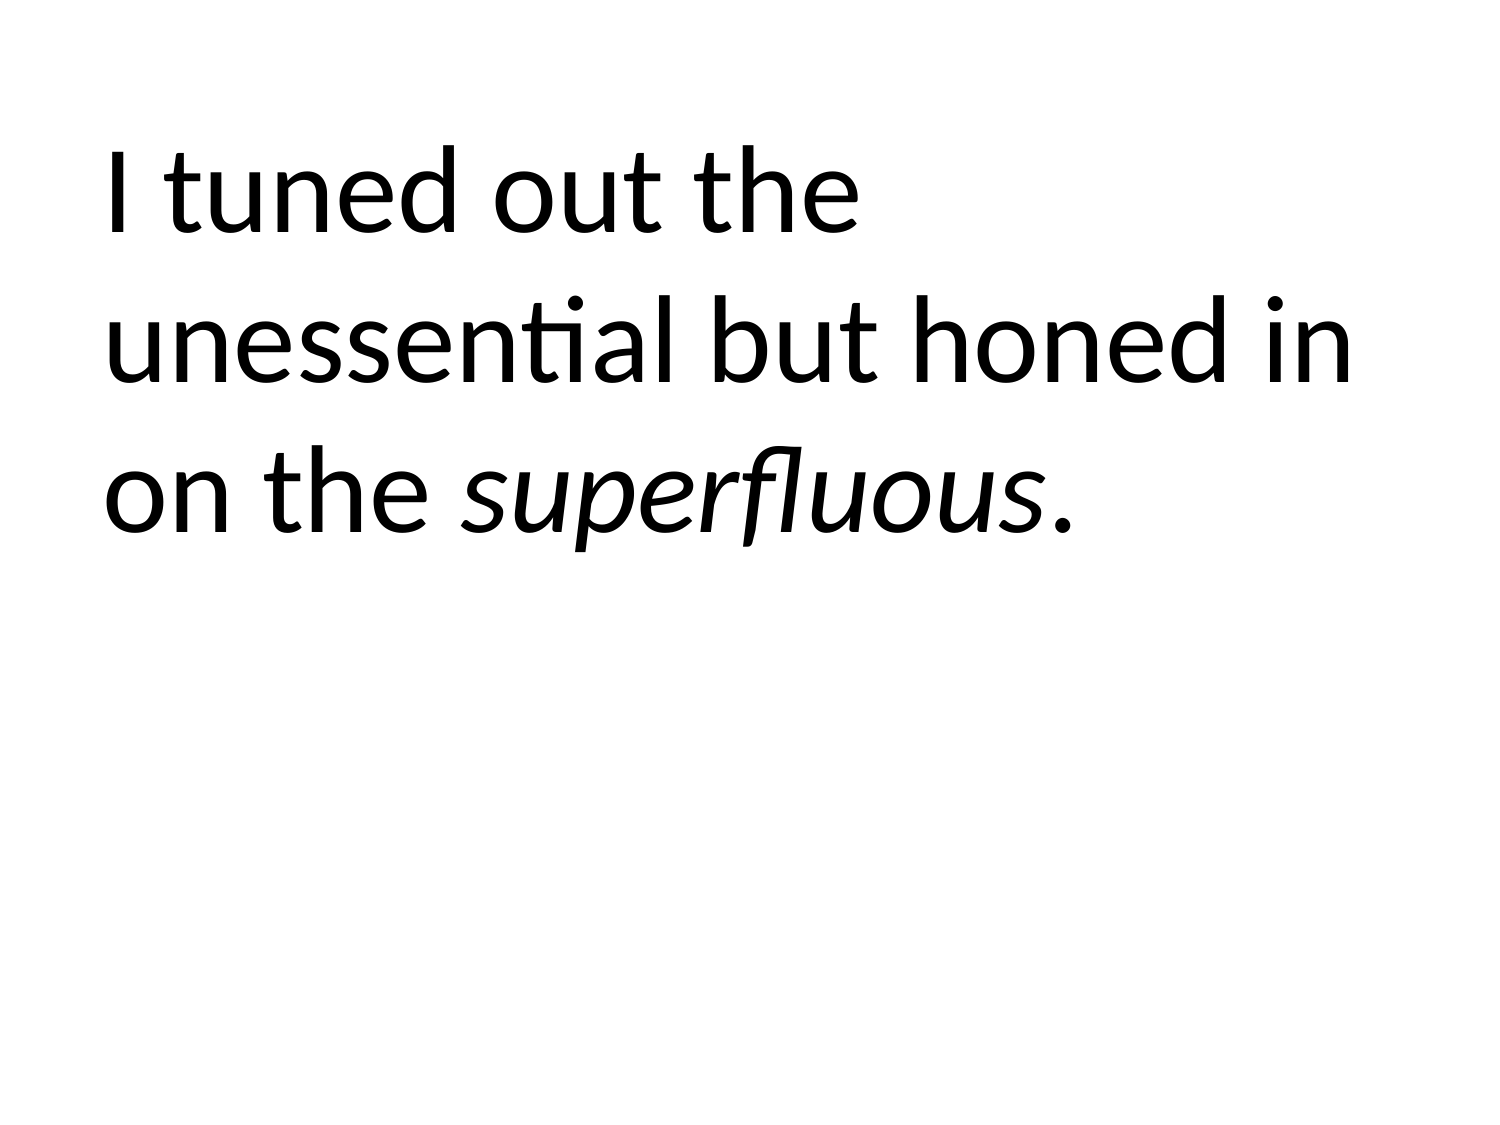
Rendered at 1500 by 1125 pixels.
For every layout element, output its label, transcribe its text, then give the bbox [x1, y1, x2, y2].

list I tuned out the unessential but honed in on the superfluous. [87, 99, 1438, 843]
